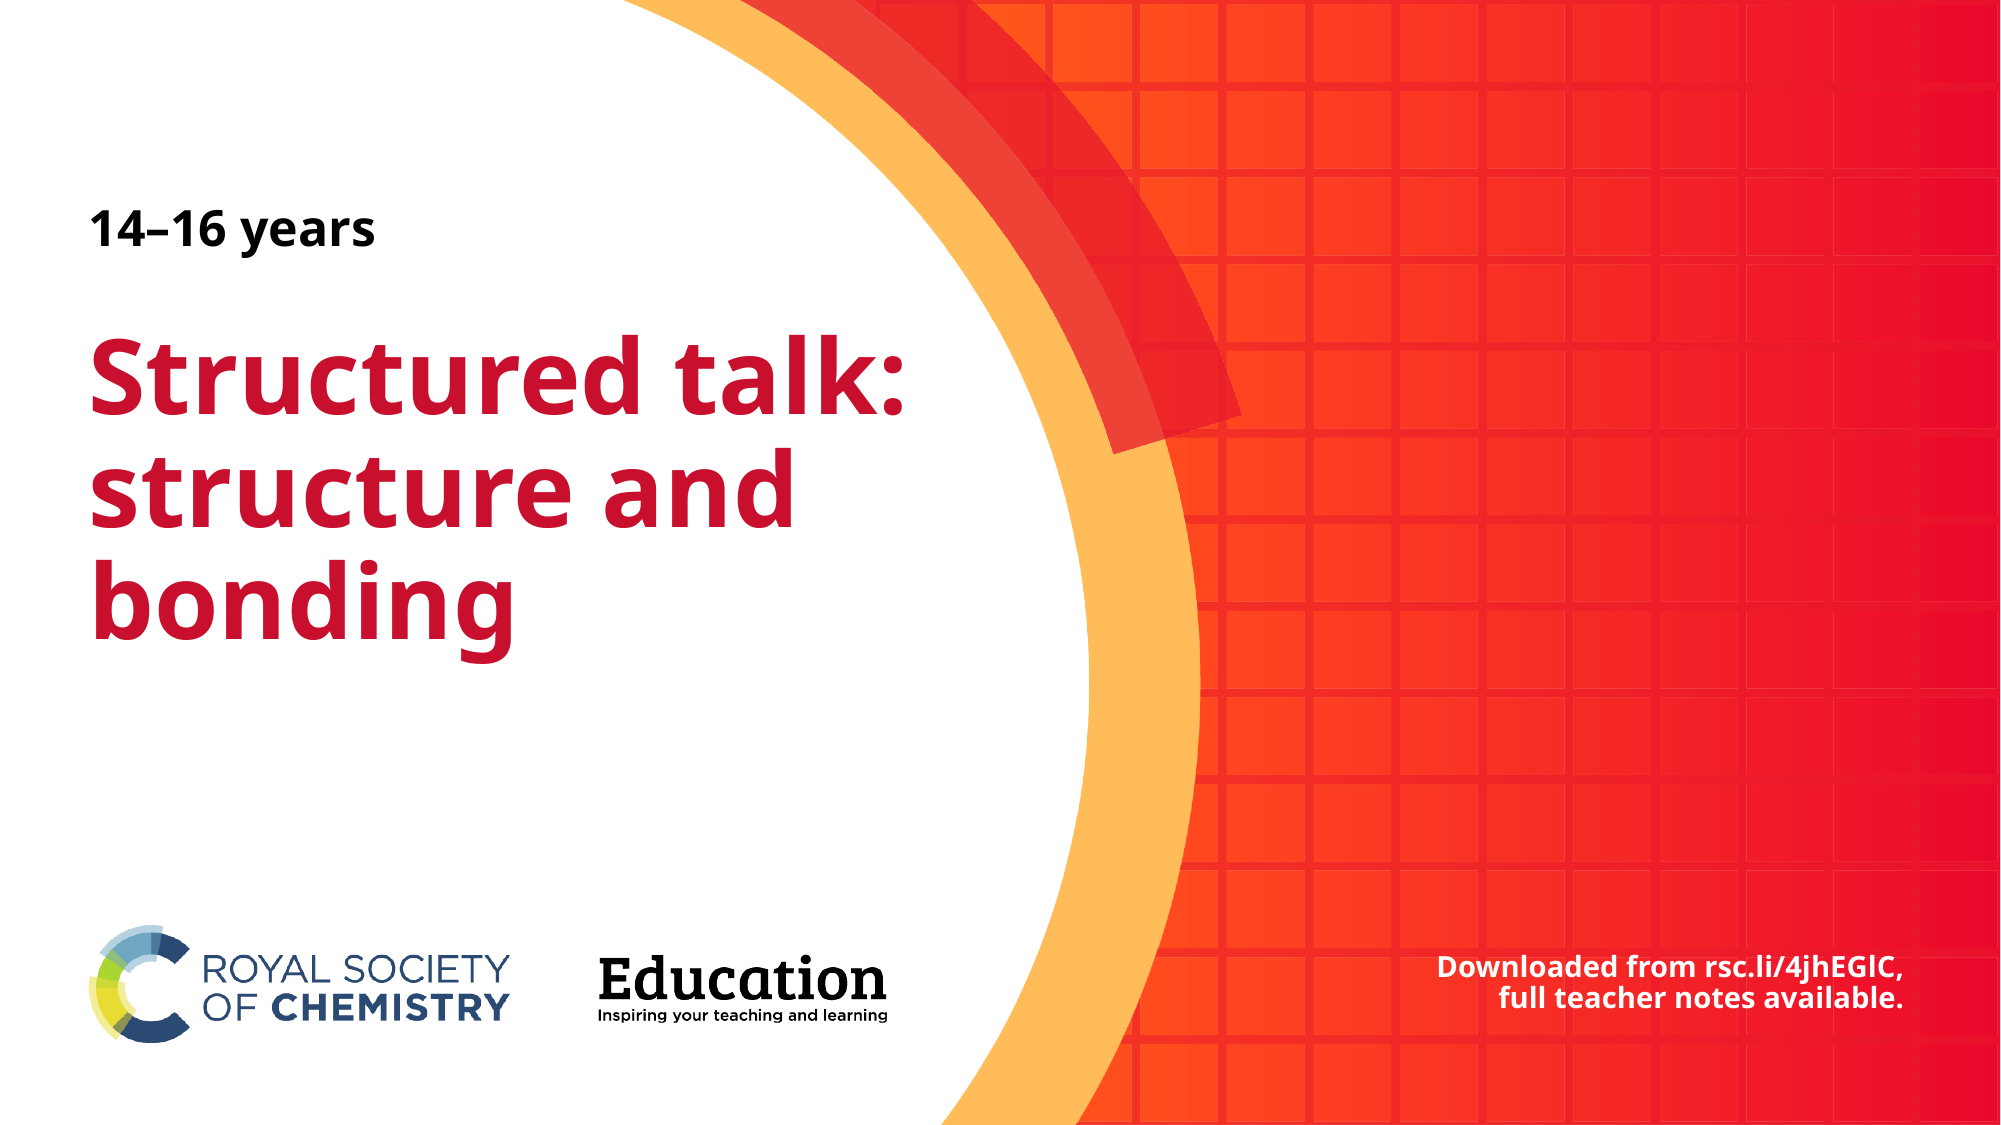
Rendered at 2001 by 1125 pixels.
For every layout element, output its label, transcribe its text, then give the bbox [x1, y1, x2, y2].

subtitle Structured talk: structure and bonding [88, 324, 945, 727]
title 14–16 years [88, 203, 945, 259]
picture [0, 0, 2001, 1125]
